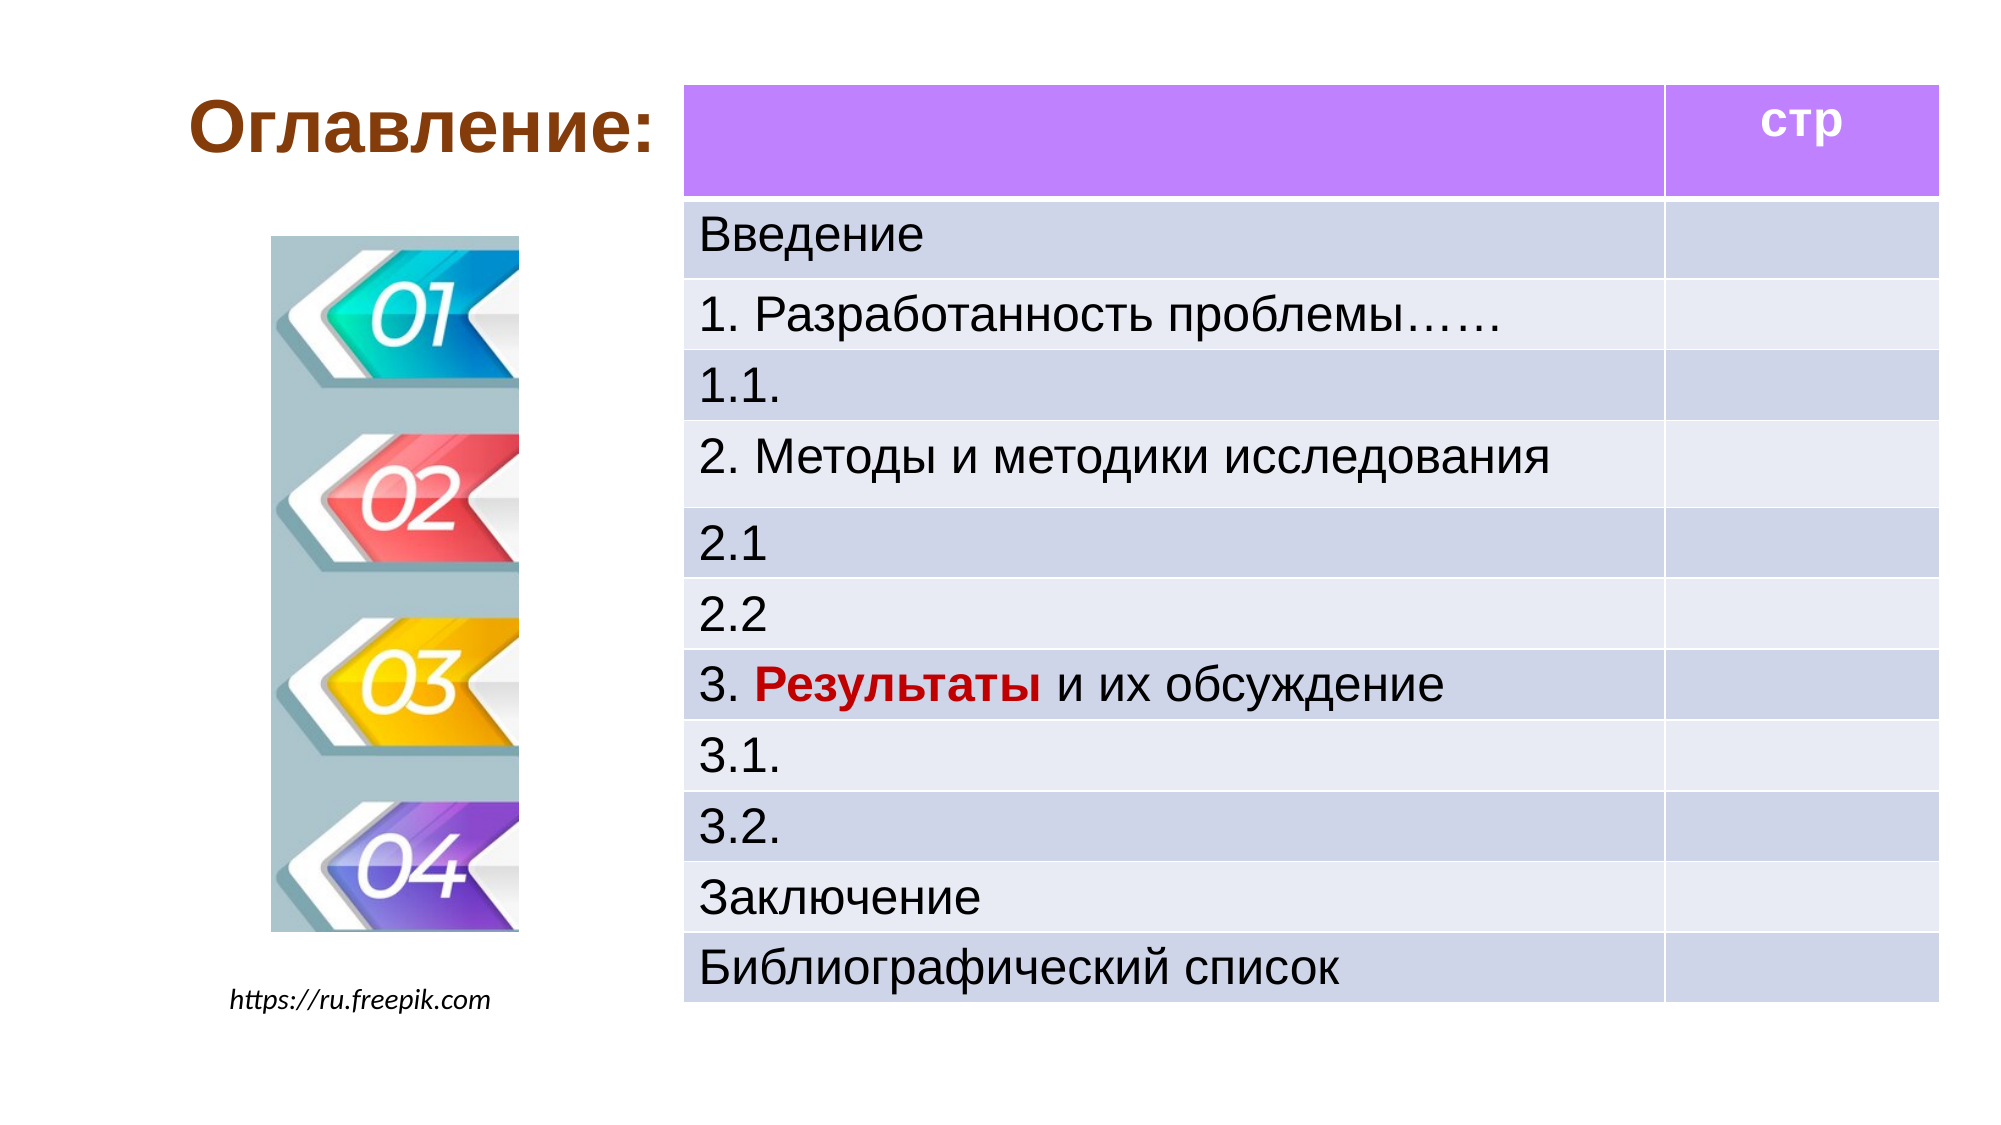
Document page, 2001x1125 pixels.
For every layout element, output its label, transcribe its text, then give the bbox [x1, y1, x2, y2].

table_cell Библиографический список [684, 933, 1664, 1002]
picture [271, 236, 519, 932]
table_cell 1.1. [684, 350, 1664, 420]
table_cell [1666, 421, 1939, 507]
table_header [684, 85, 1664, 196]
table_cell 2.2 [684, 579, 1664, 648]
table_cell [1666, 792, 1939, 861]
table_cell 2. Методы и методики исследования [684, 421, 1664, 507]
table_cell 3.2. [684, 792, 1664, 861]
table_cell [1666, 350, 1939, 420]
table_cell [1666, 862, 1939, 931]
table_cell Заключение [684, 862, 1664, 931]
table_cell Введение [684, 202, 1664, 278]
text_box https://ru.freepik.com [56, 972, 665, 1023]
table_cell [1666, 721, 1939, 790]
table_cell [1666, 508, 1939, 577]
table_cell [1666, 280, 1939, 349]
table_cell 3.1. [684, 721, 1664, 790]
table_cell [1666, 579, 1939, 648]
table_cell 1. Разработанность проблемы…… [684, 280, 1664, 349]
table_cell [1666, 933, 1939, 1002]
table_cell [1666, 650, 1939, 719]
table_cell [1666, 202, 1939, 278]
table_cell 3. Результаты и их обсуждение [684, 650, 1664, 719]
table_header стр [1666, 85, 1939, 196]
text_box Оглавление: [45, 32, 801, 225]
table_cell 2.1 [684, 508, 1664, 577]
